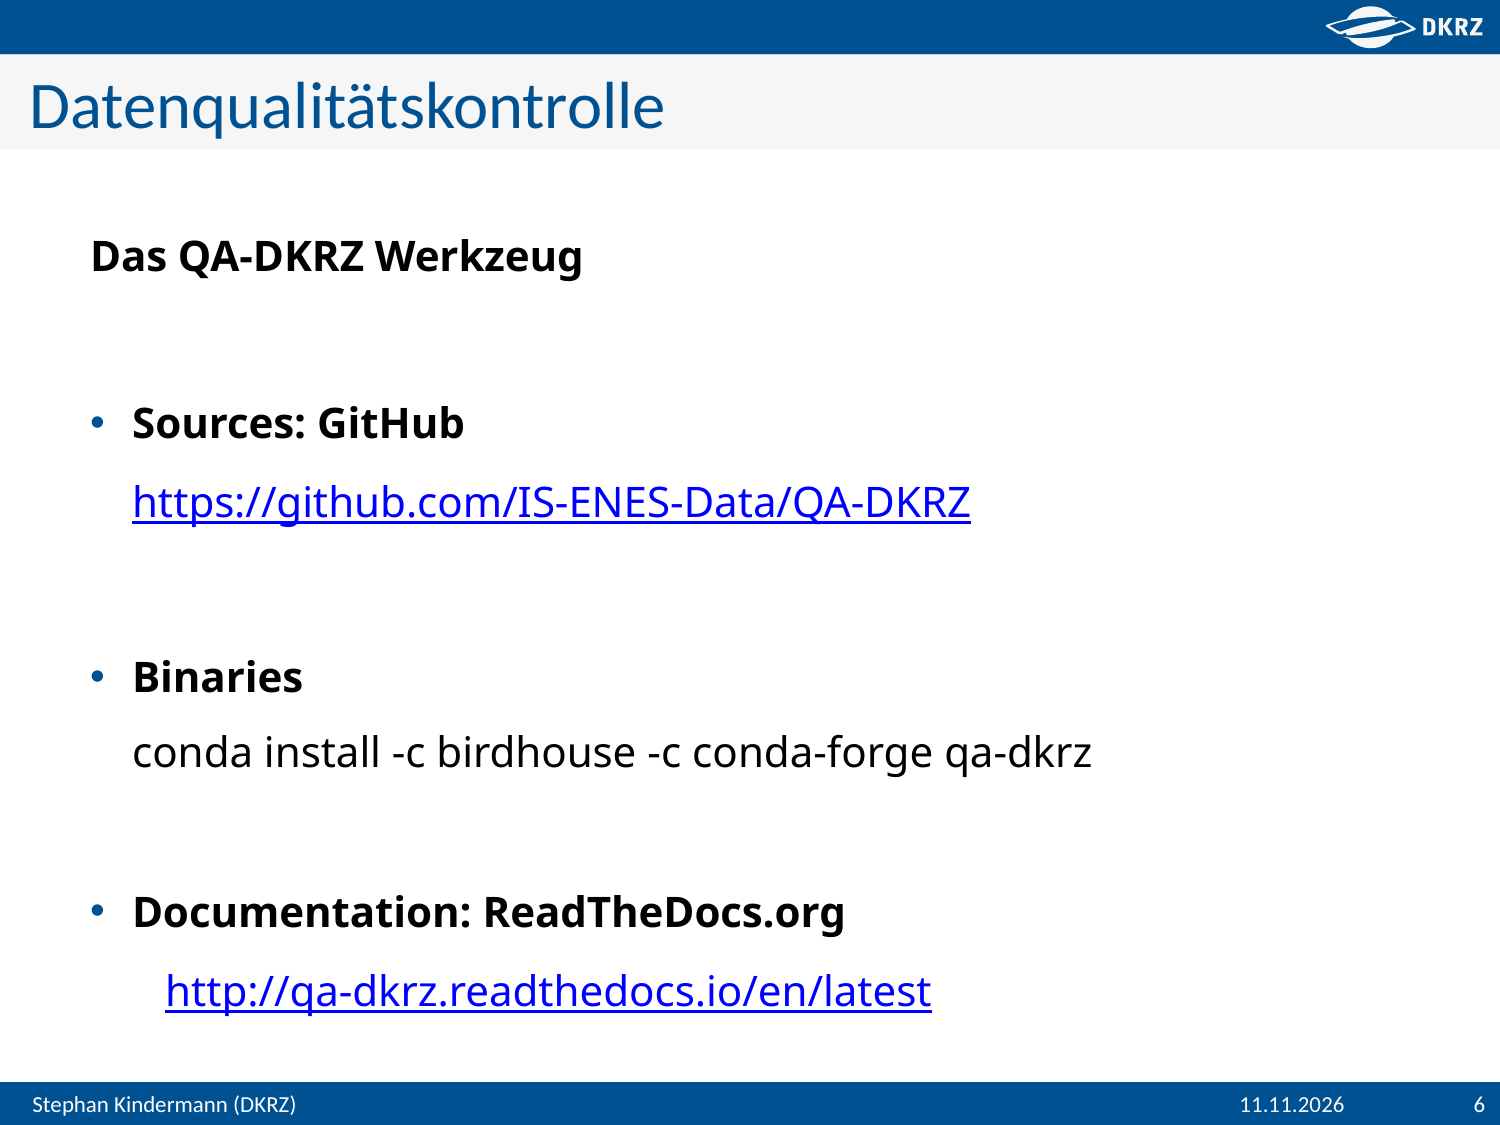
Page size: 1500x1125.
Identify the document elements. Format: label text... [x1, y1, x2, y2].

title Datenqualitätskontrolle [0, 54, 1500, 149]
slide_number 6 [1376, 1082, 1500, 1125]
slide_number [1187, 1082, 1360, 1125]
list Das QA-DKRZ Werkzeug Sources: GitHub https://github.com/IS-ENES-Data/QA-DKRZ Binaries conda install -c birdhouse -c conda-forge qa-dkrz Documentation: ReadTheDocs.org http://qa-dkrz.readthedocs.io/en/latest [75, 196, 1425, 1035]
